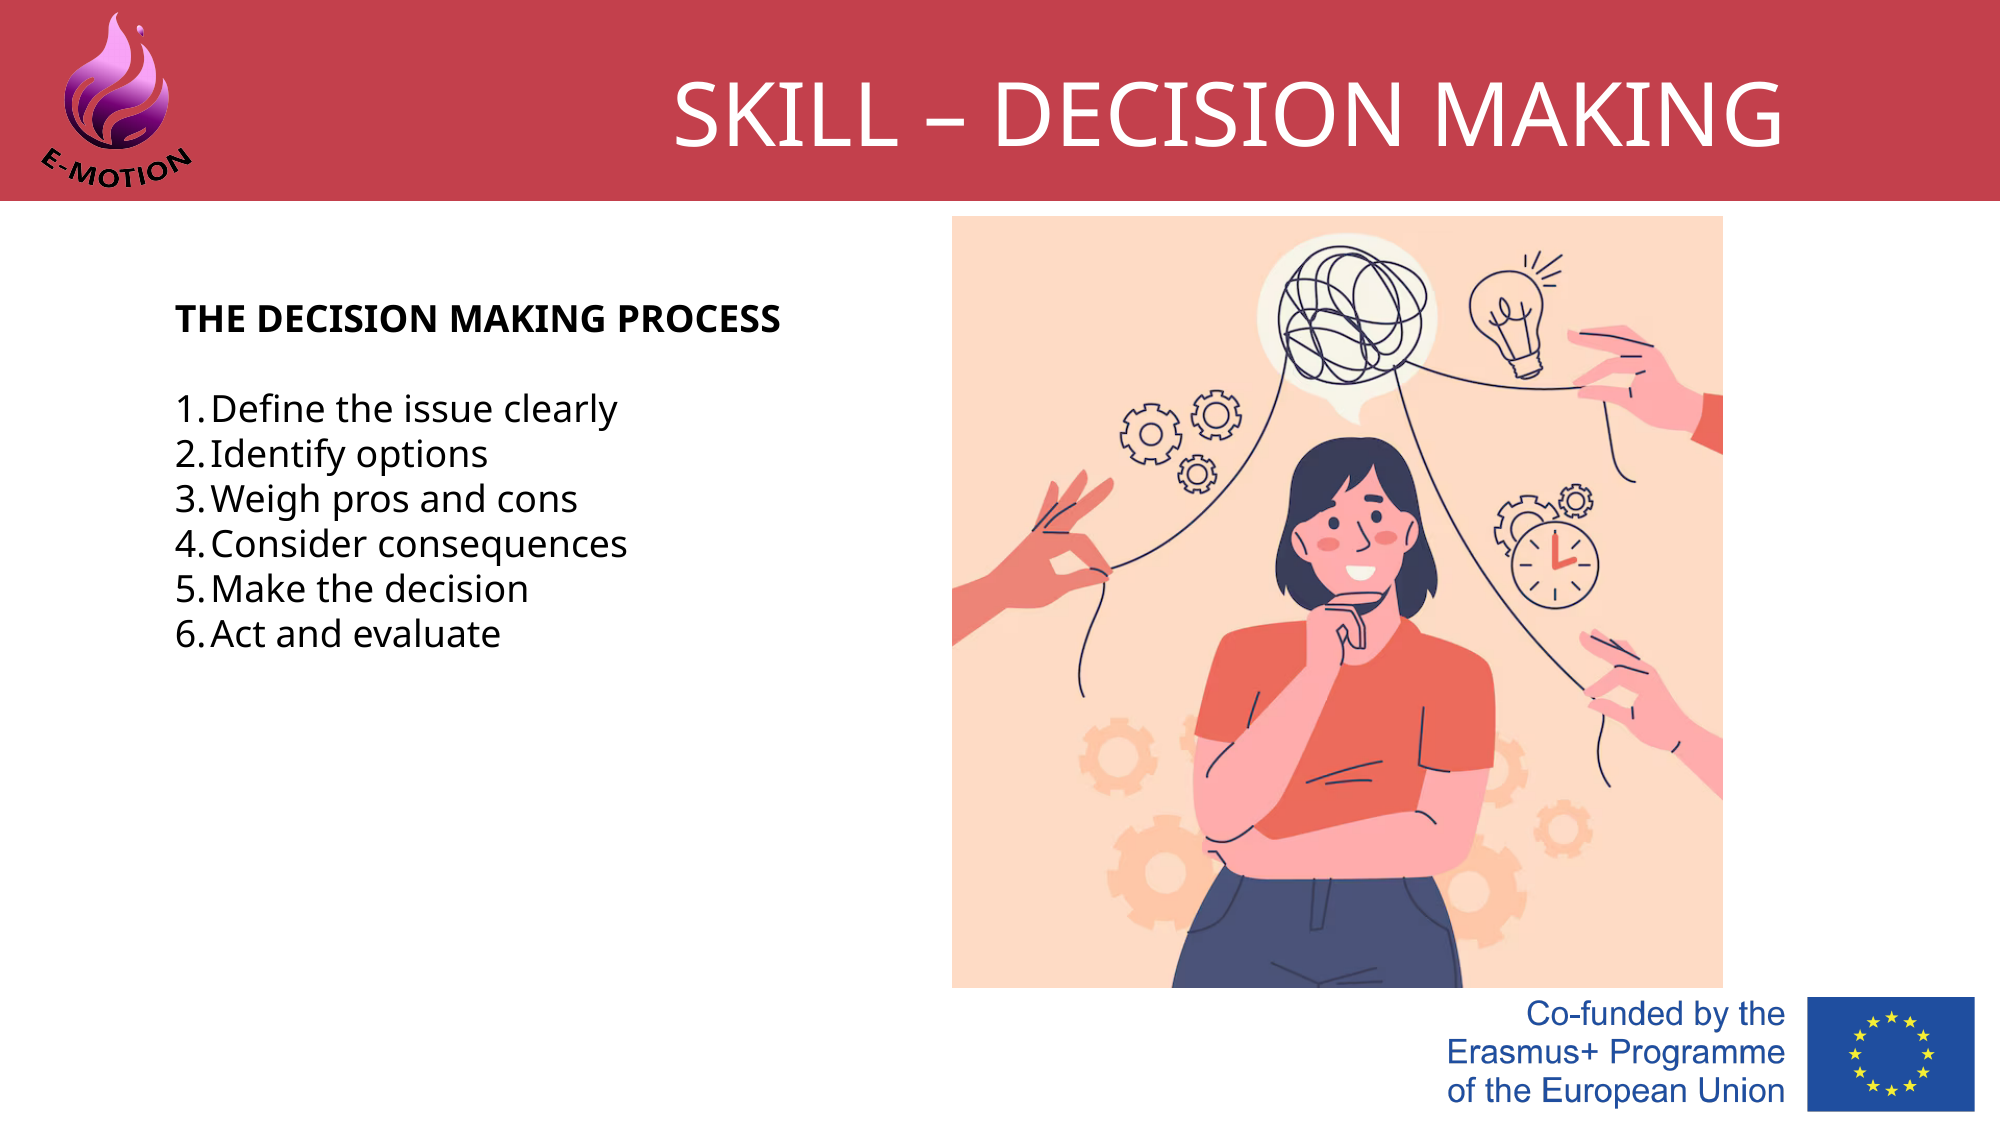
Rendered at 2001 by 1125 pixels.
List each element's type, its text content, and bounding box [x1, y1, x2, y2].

text_box THE DECISION MAKING PROCESS Define the issue clearly Identify options Weigh pros and cons Consider consequences Make the decision Act and evaluate [160, 287, 951, 663]
picture [0, 0, 253, 247]
text_box SKILL – DECISION MAKING [543, 50, 1802, 325]
picture [951, 216, 1724, 988]
